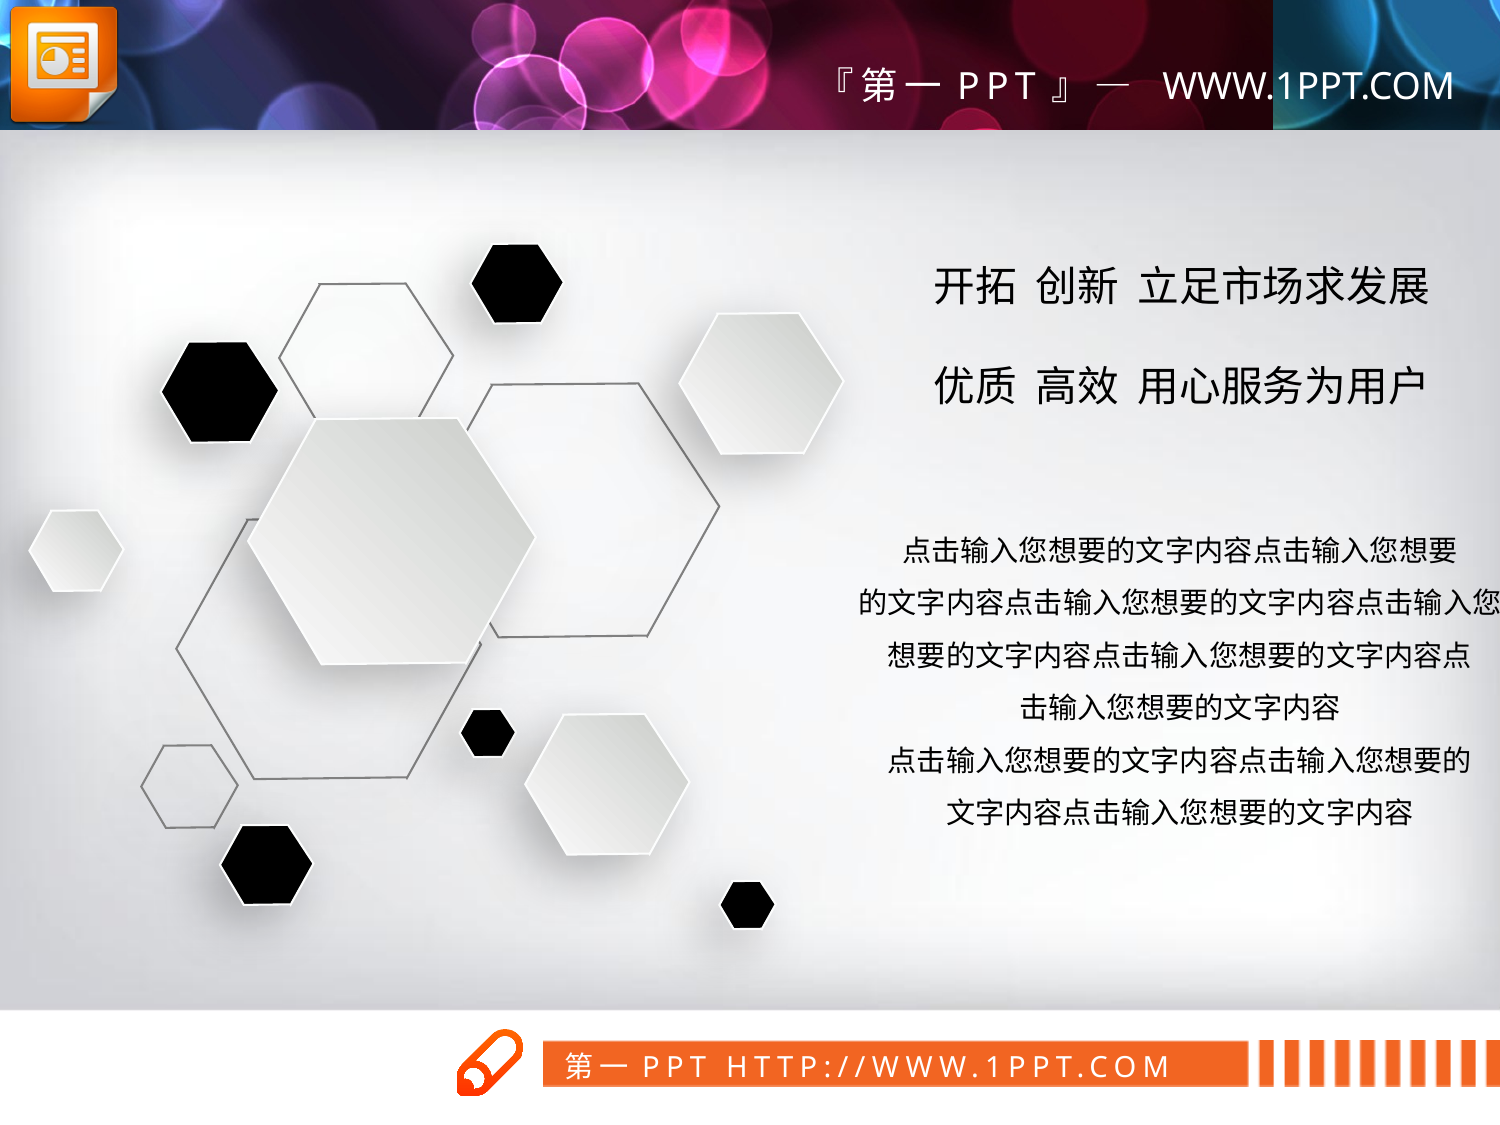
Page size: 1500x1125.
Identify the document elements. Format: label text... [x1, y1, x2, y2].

text_box [176, 584, 424, 780]
text_box 点击输入您想要的文字内容点击输入您想要 的文字内容点击输入您想要的文字内容点击输入您想要的文字内容点击输入您想要的文字内容点 击输入您想要的文字内容 点击输入您想要的文字内容点击输入您想要的 文字内容点击输入您想要的文字内容 [856, 514, 1500, 913]
text_box [719, 880, 776, 930]
text_box 开拓 创新 立足市场求发展 优质 高效 用心服务为用户 [919, 252, 1500, 468]
text_box [219, 824, 314, 905]
text_box [459, 708, 515, 758]
text_box [467, 383, 720, 638]
picture [543, 1040, 1500, 1087]
text_box [248, 417, 536, 665]
text_box [160, 341, 280, 443]
text_box [29, 510, 124, 591]
text_box [679, 313, 844, 454]
text_box [470, 243, 564, 324]
text_box [141, 745, 238, 828]
text_box [279, 283, 454, 408]
picture [0, 0, 1500, 1012]
text_box [525, 713, 690, 855]
